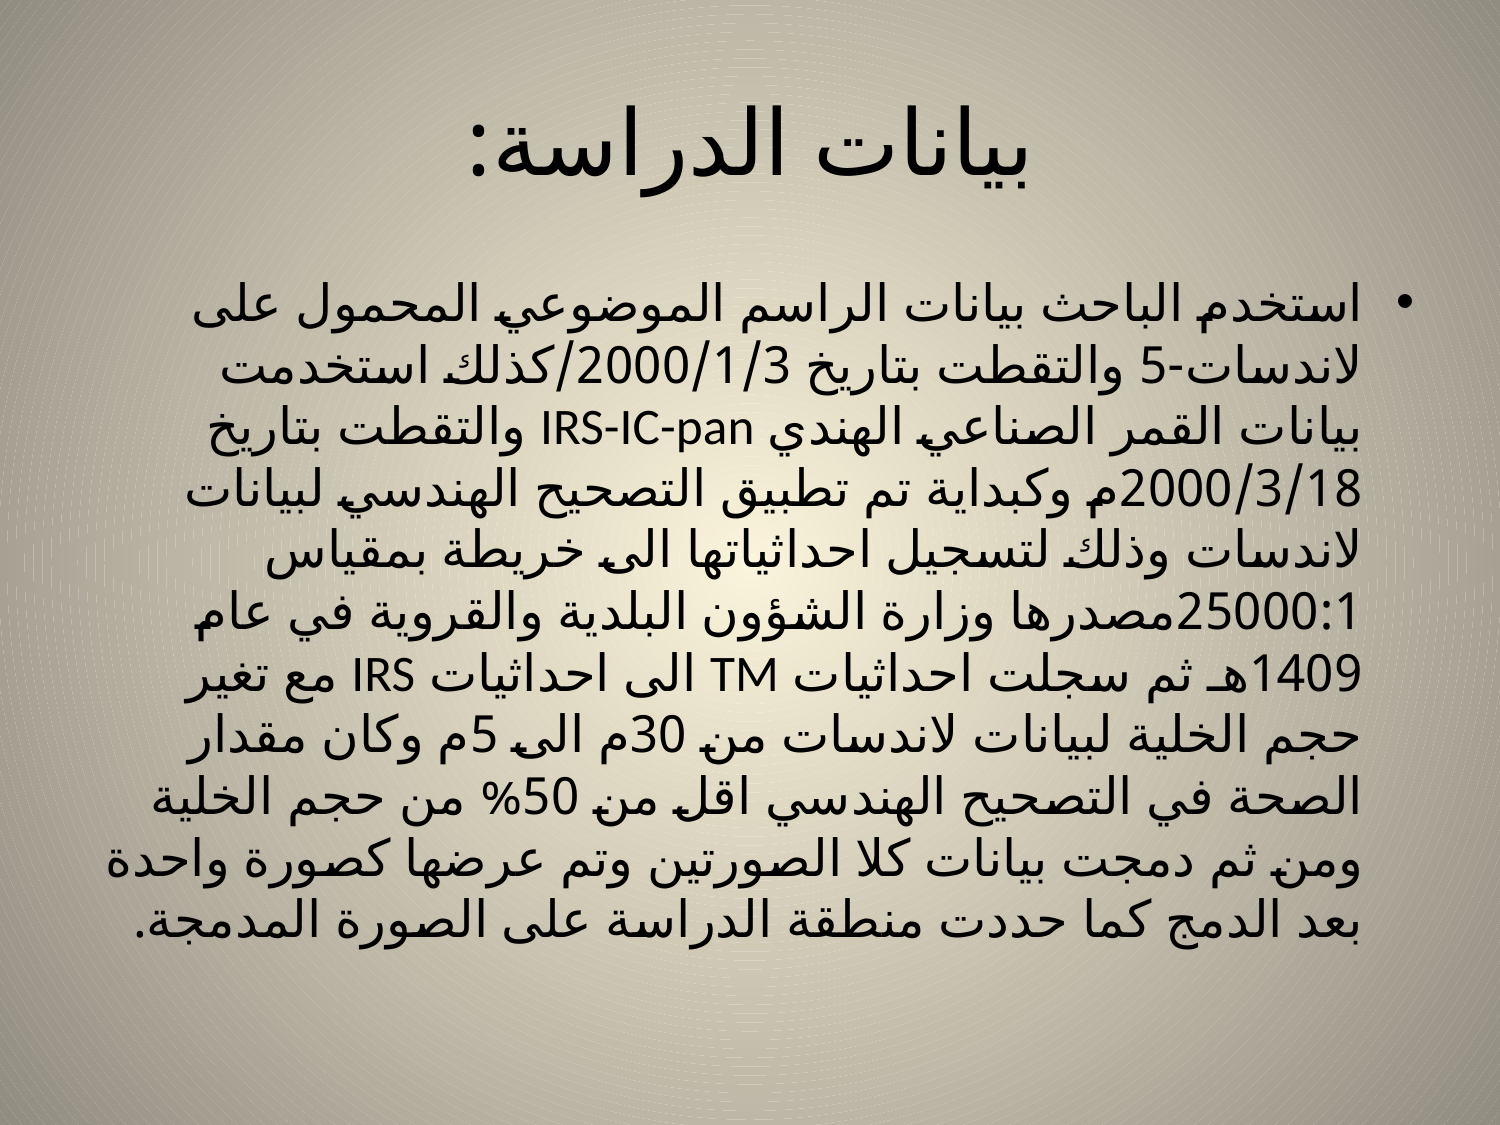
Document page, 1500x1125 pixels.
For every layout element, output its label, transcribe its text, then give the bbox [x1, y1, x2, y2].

title بيانات الدراسة: [75, 45, 1425, 233]
list استخدم الباحث بيانات الراسم الموضوعي المحمول على لاندسات-5 والتقطت بتاريخ 2000/1/3/كذلك استخدمت بيانات القمر الصناعي الهندي IRS-IC-pan والتقطت بتاريخ 2000/3/18م وكبداية تم تطبيق التصحيح الهندسي لبيانات لاندسات وذلك لتسجيل احداثياتها الى خريطة بمقياس 25000:1مصدرها وزارة الشؤون البلدية والقروية في عام 1409هـ ثم سجلت احداثيات TM الى احداثيات IRS مع تغير حجم الخلية لبيانات لاندسات من 30م الى 5م وكان مقدار الصحة في التصحيح الهندسي اقل من 50% من حجم الخلية ومن ثم دمجت بيانات كلا الصورتين وتم عرضها كصورة واحدة بعد الدمج كما حددت منطقة الدراسة على الصورة المدمجة. [75, 262, 1425, 1005]
